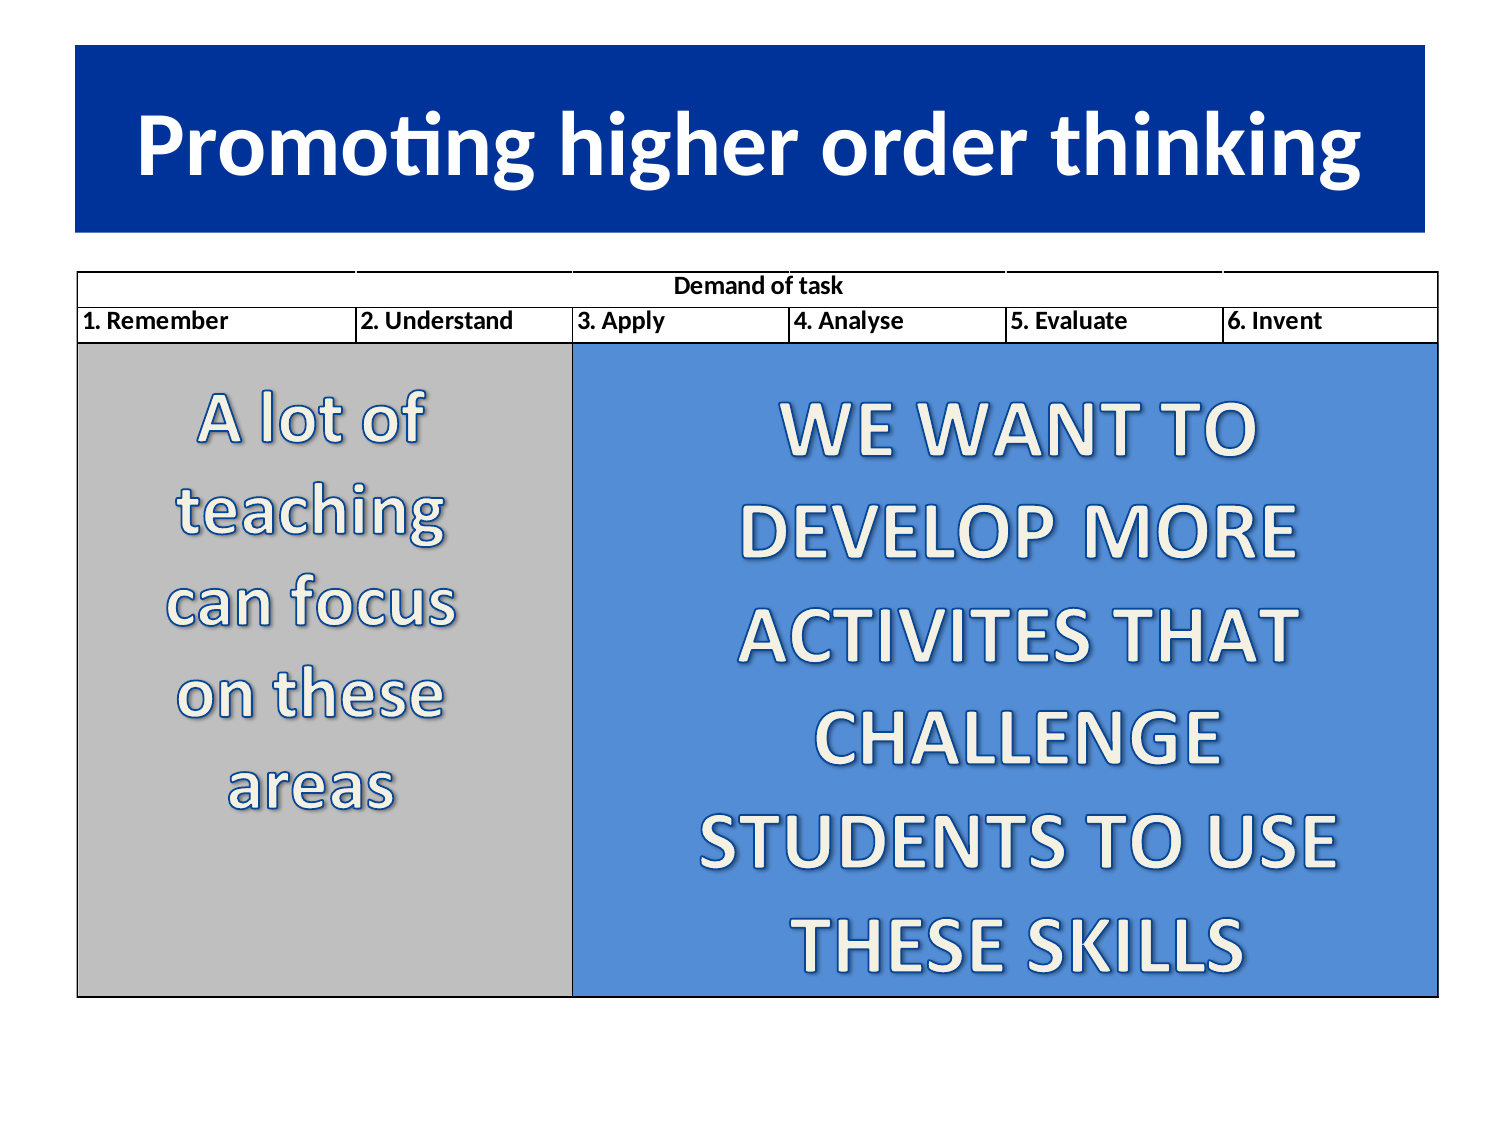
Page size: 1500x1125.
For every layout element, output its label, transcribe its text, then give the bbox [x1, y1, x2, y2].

title Promoting higher order thinking [75, 45, 1425, 233]
picture [76, 271, 1441, 1000]
